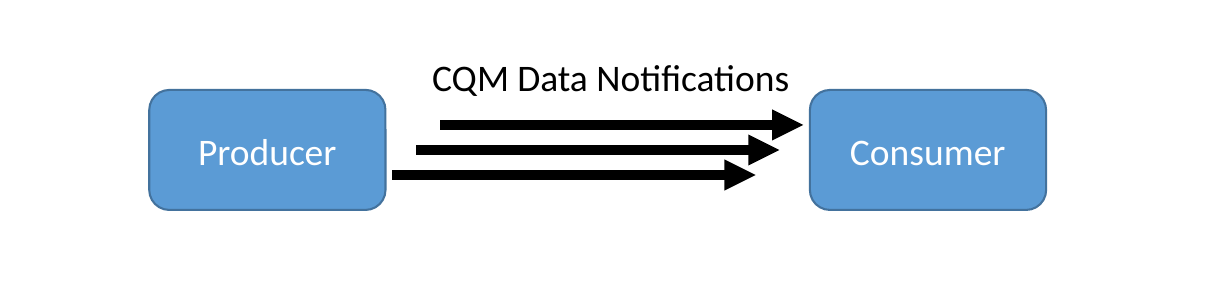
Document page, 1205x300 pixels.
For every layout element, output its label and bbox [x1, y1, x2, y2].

text_box [149, 46, 1047, 210]
